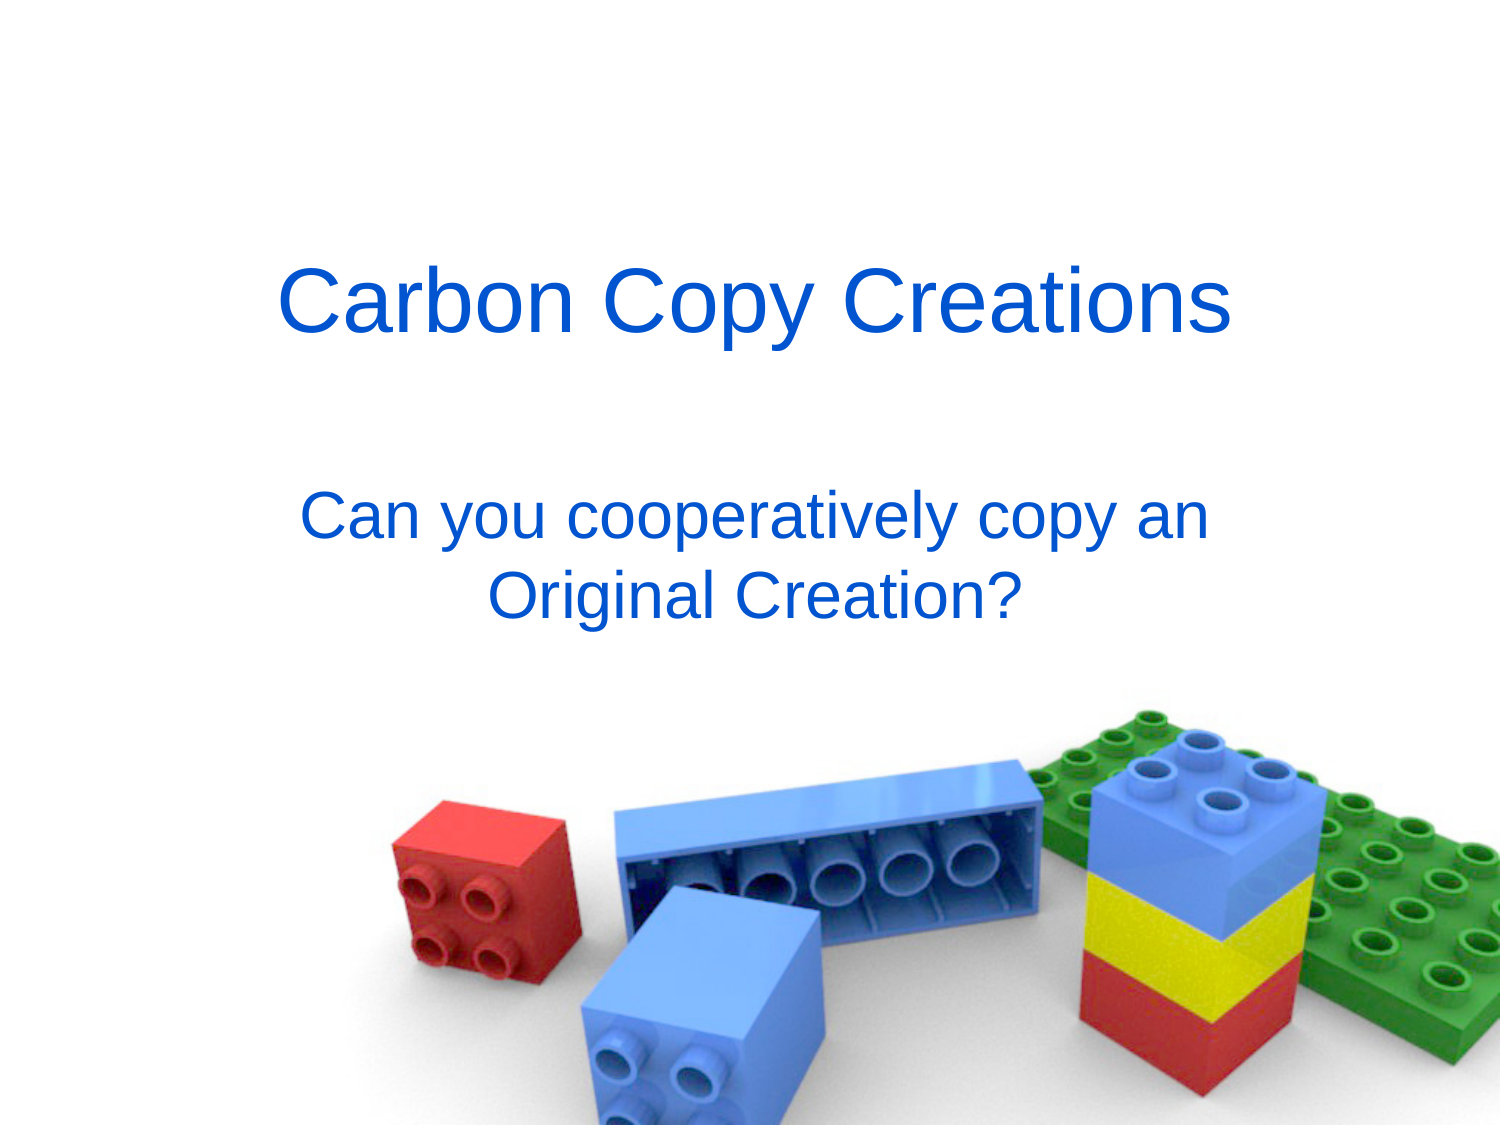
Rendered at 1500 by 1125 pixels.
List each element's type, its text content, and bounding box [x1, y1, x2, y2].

title Carbon Copy Creations [117, 202, 1393, 390]
subtitle Can you cooperatively copy an Original Creation? [230, 464, 1281, 753]
picture [323, 242, 1500, 1125]
